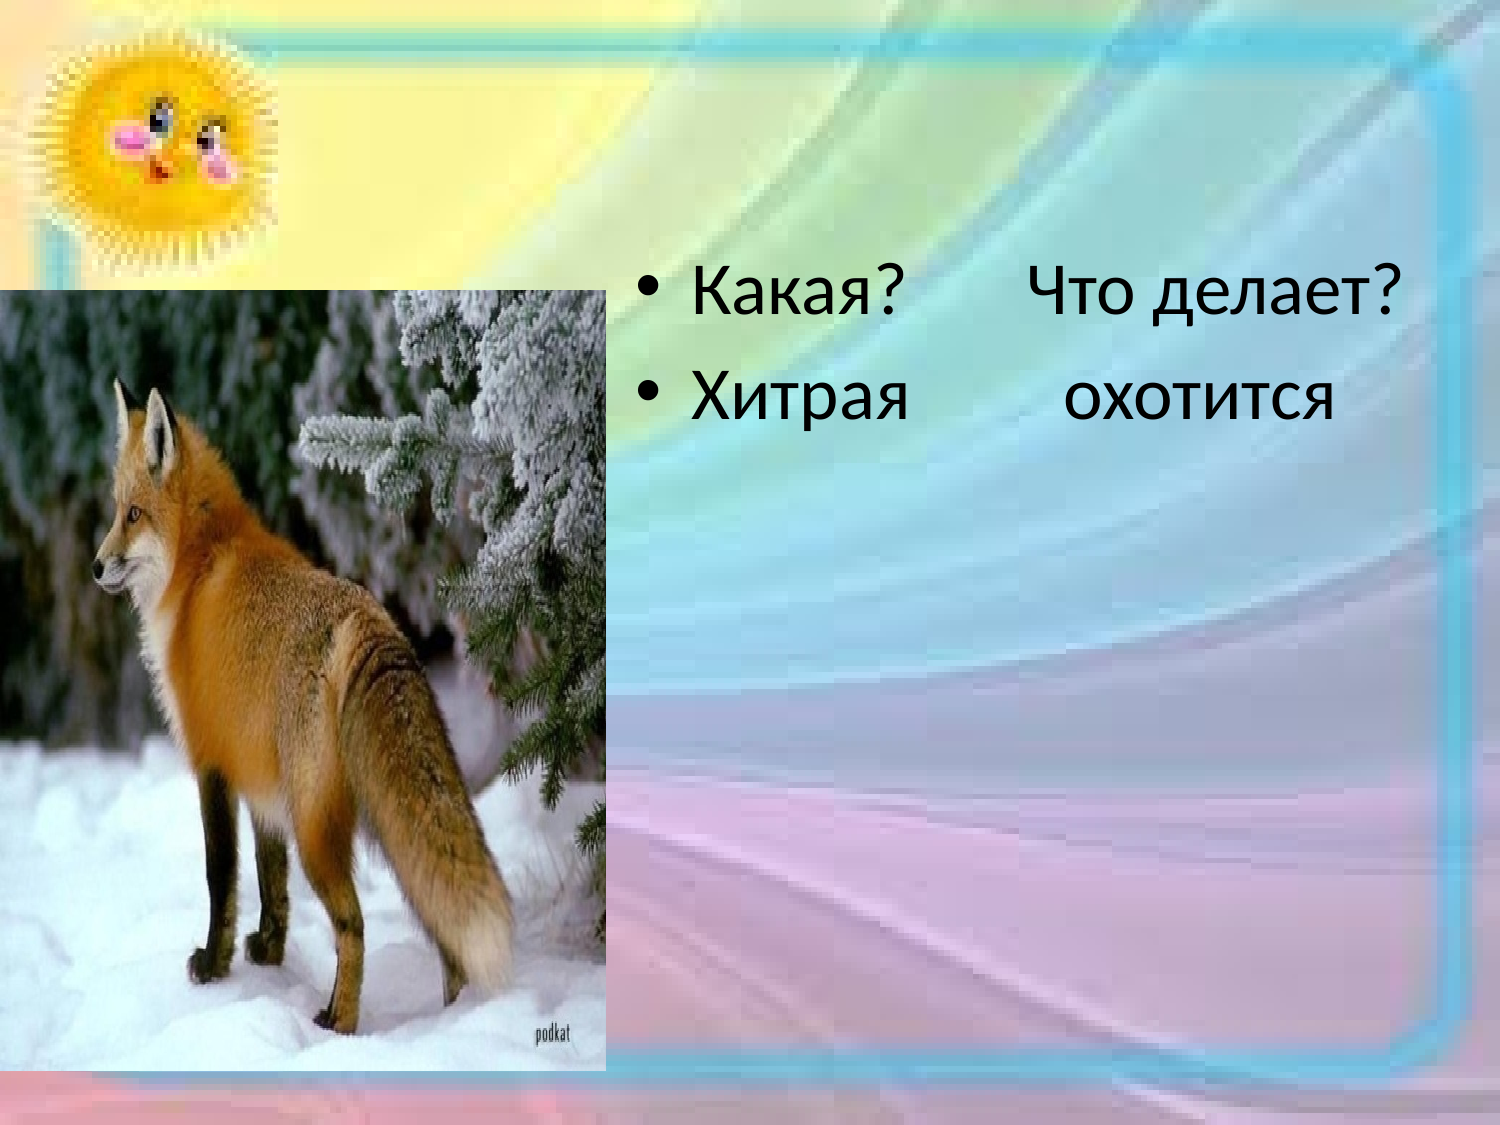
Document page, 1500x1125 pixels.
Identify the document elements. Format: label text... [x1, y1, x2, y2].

list Какая? Что делает? Хитрая охотится [620, 231, 1425, 1005]
picture [0, 0, 1500, 1125]
